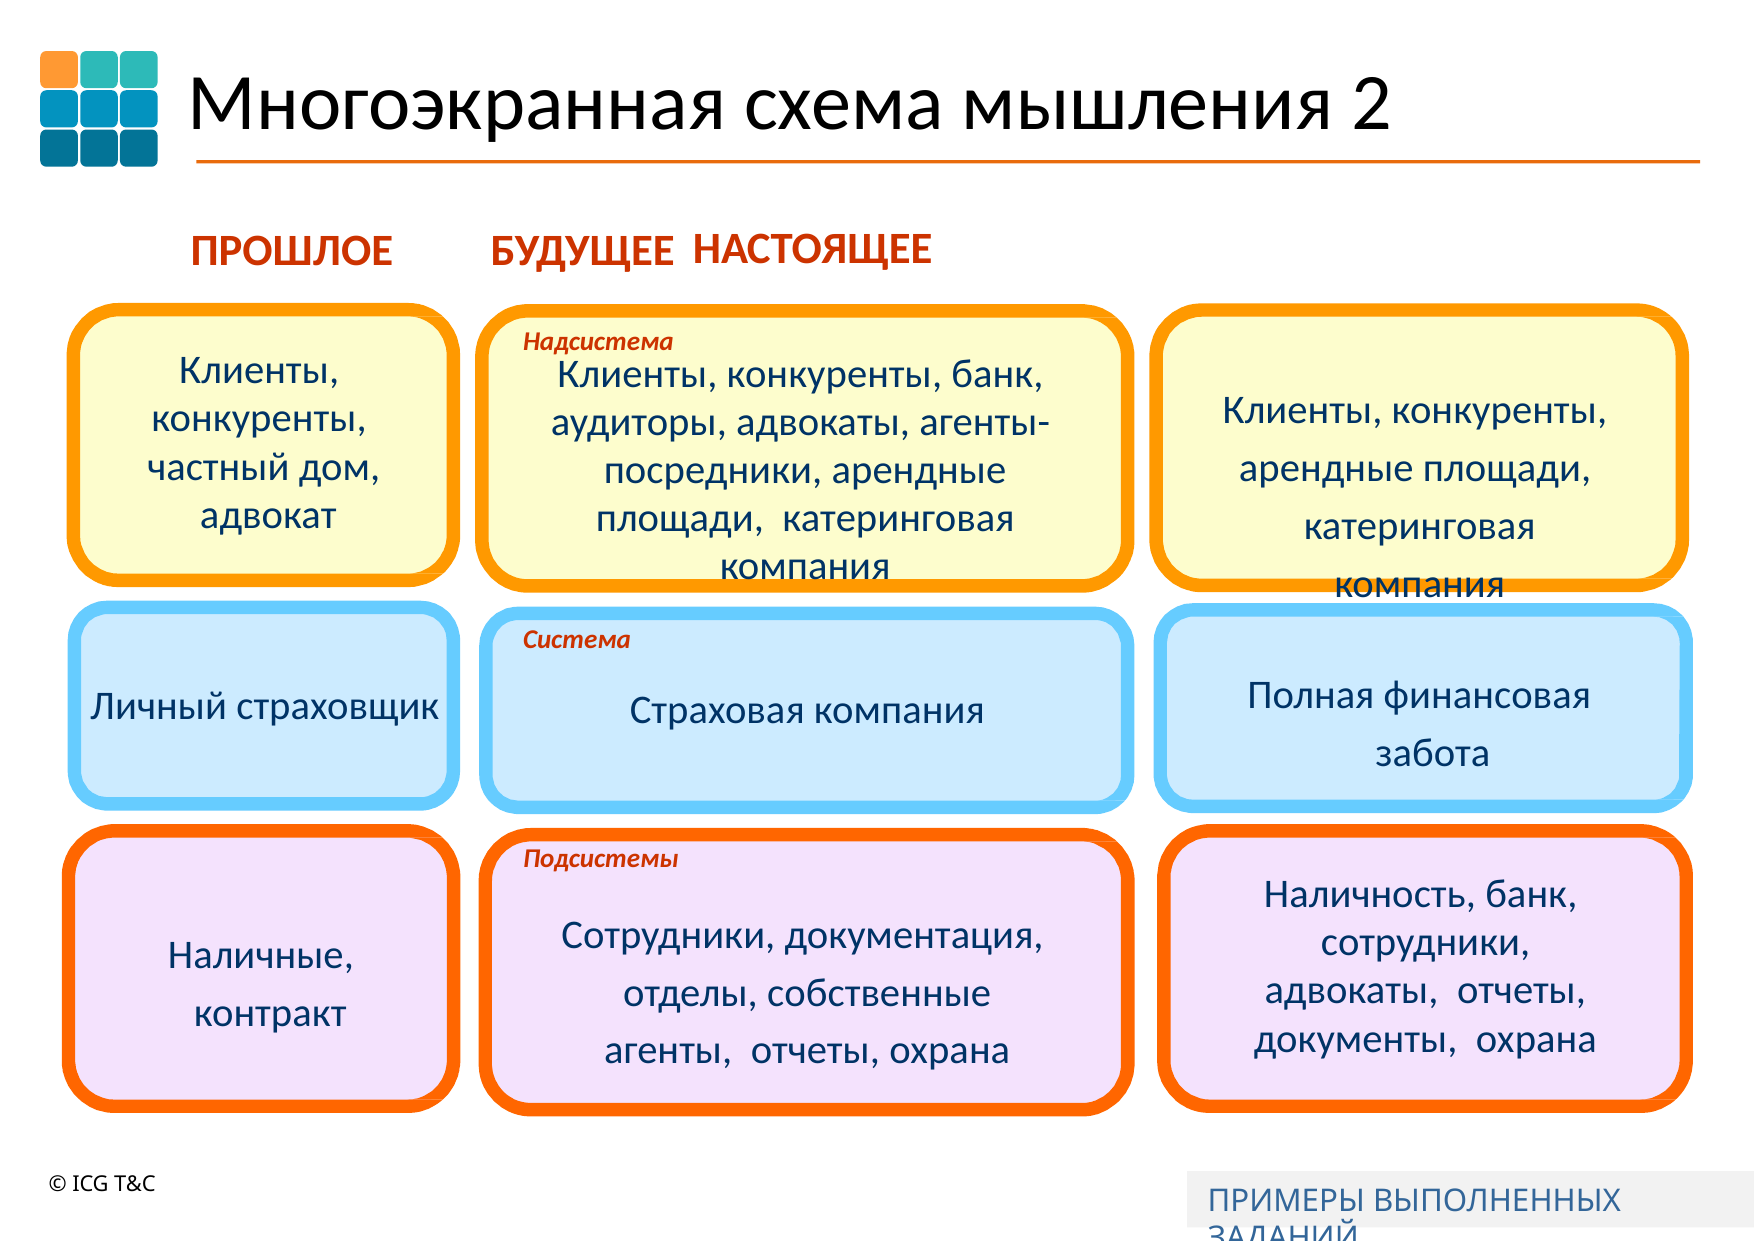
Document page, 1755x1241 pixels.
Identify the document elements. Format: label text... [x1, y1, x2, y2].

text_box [66, 302, 461, 588]
text_box [119, 51, 158, 89]
text_box [1408, 160, 1701, 164]
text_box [1153, 602, 1694, 814]
title Многоэкранная схема мышления 2 [185, 46, 1408, 257]
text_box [478, 827, 1135, 1117]
slide_number ПРИМЕРЫ ВЫПОЛНЕННЫХ ЗАДАНИЙ [1205, 1179, 1736, 1241]
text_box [61, 823, 461, 1114]
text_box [474, 303, 1135, 593]
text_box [1156, 823, 1694, 1114]
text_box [478, 606, 1135, 815]
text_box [67, 600, 461, 811]
footer © ICG T&C [46, 1167, 178, 1241]
text_box ПРОШЛОЕ БУДУЩЕЕ [188, 218, 1513, 275]
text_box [1149, 303, 1690, 593]
text_box [1187, 1171, 1754, 1228]
